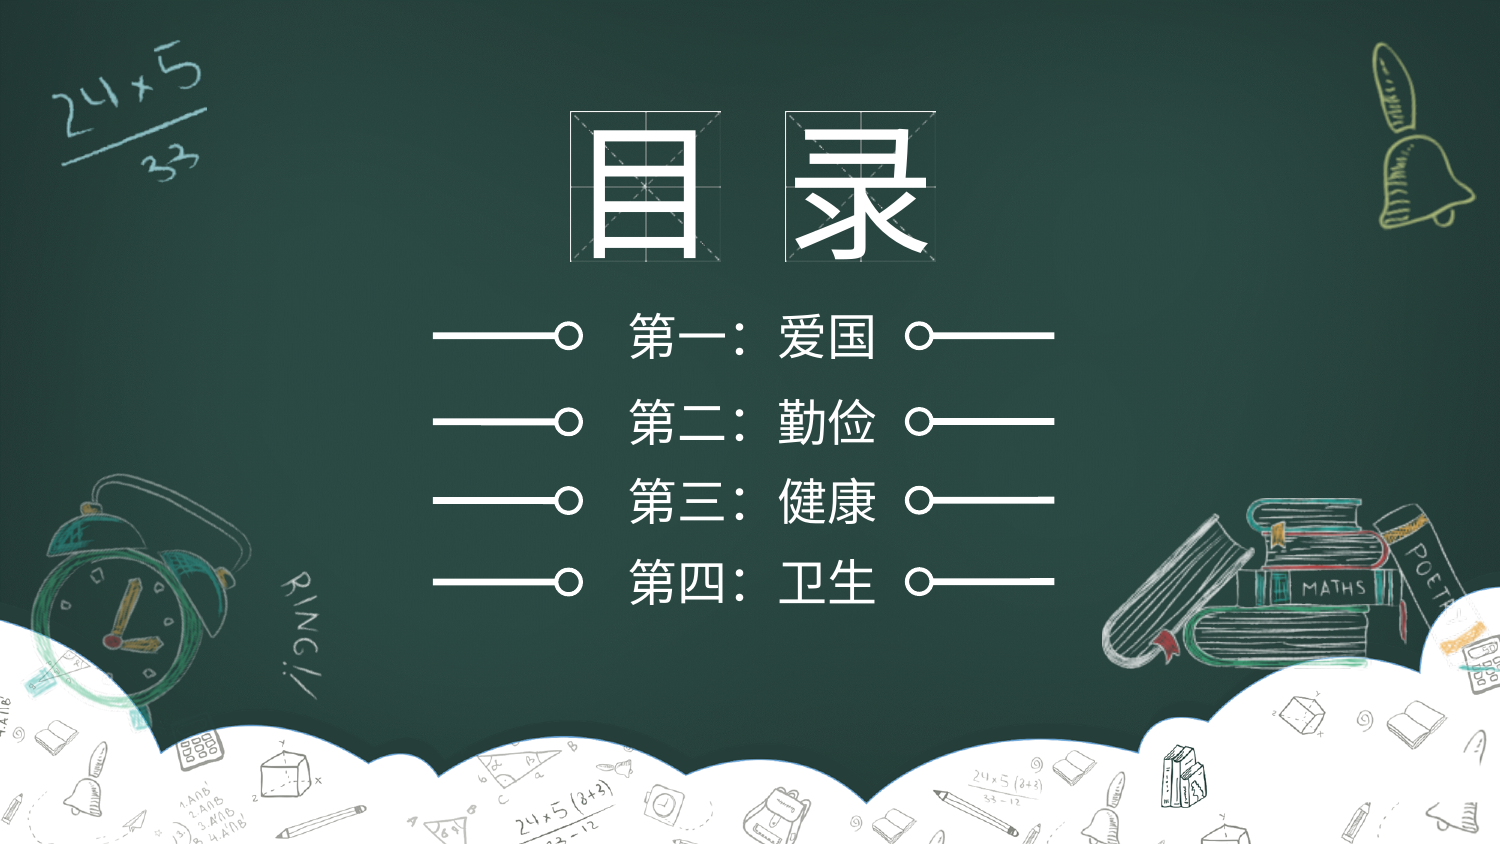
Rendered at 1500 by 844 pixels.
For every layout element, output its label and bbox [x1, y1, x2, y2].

text_box [773, 89, 948, 284]
text_box [558, 89, 734, 284]
picture [0, 0, 1500, 844]
text_box [432, 462, 1055, 536]
text_box [432, 297, 1055, 371]
text_box [432, 544, 1055, 617]
text_box [432, 384, 1055, 457]
